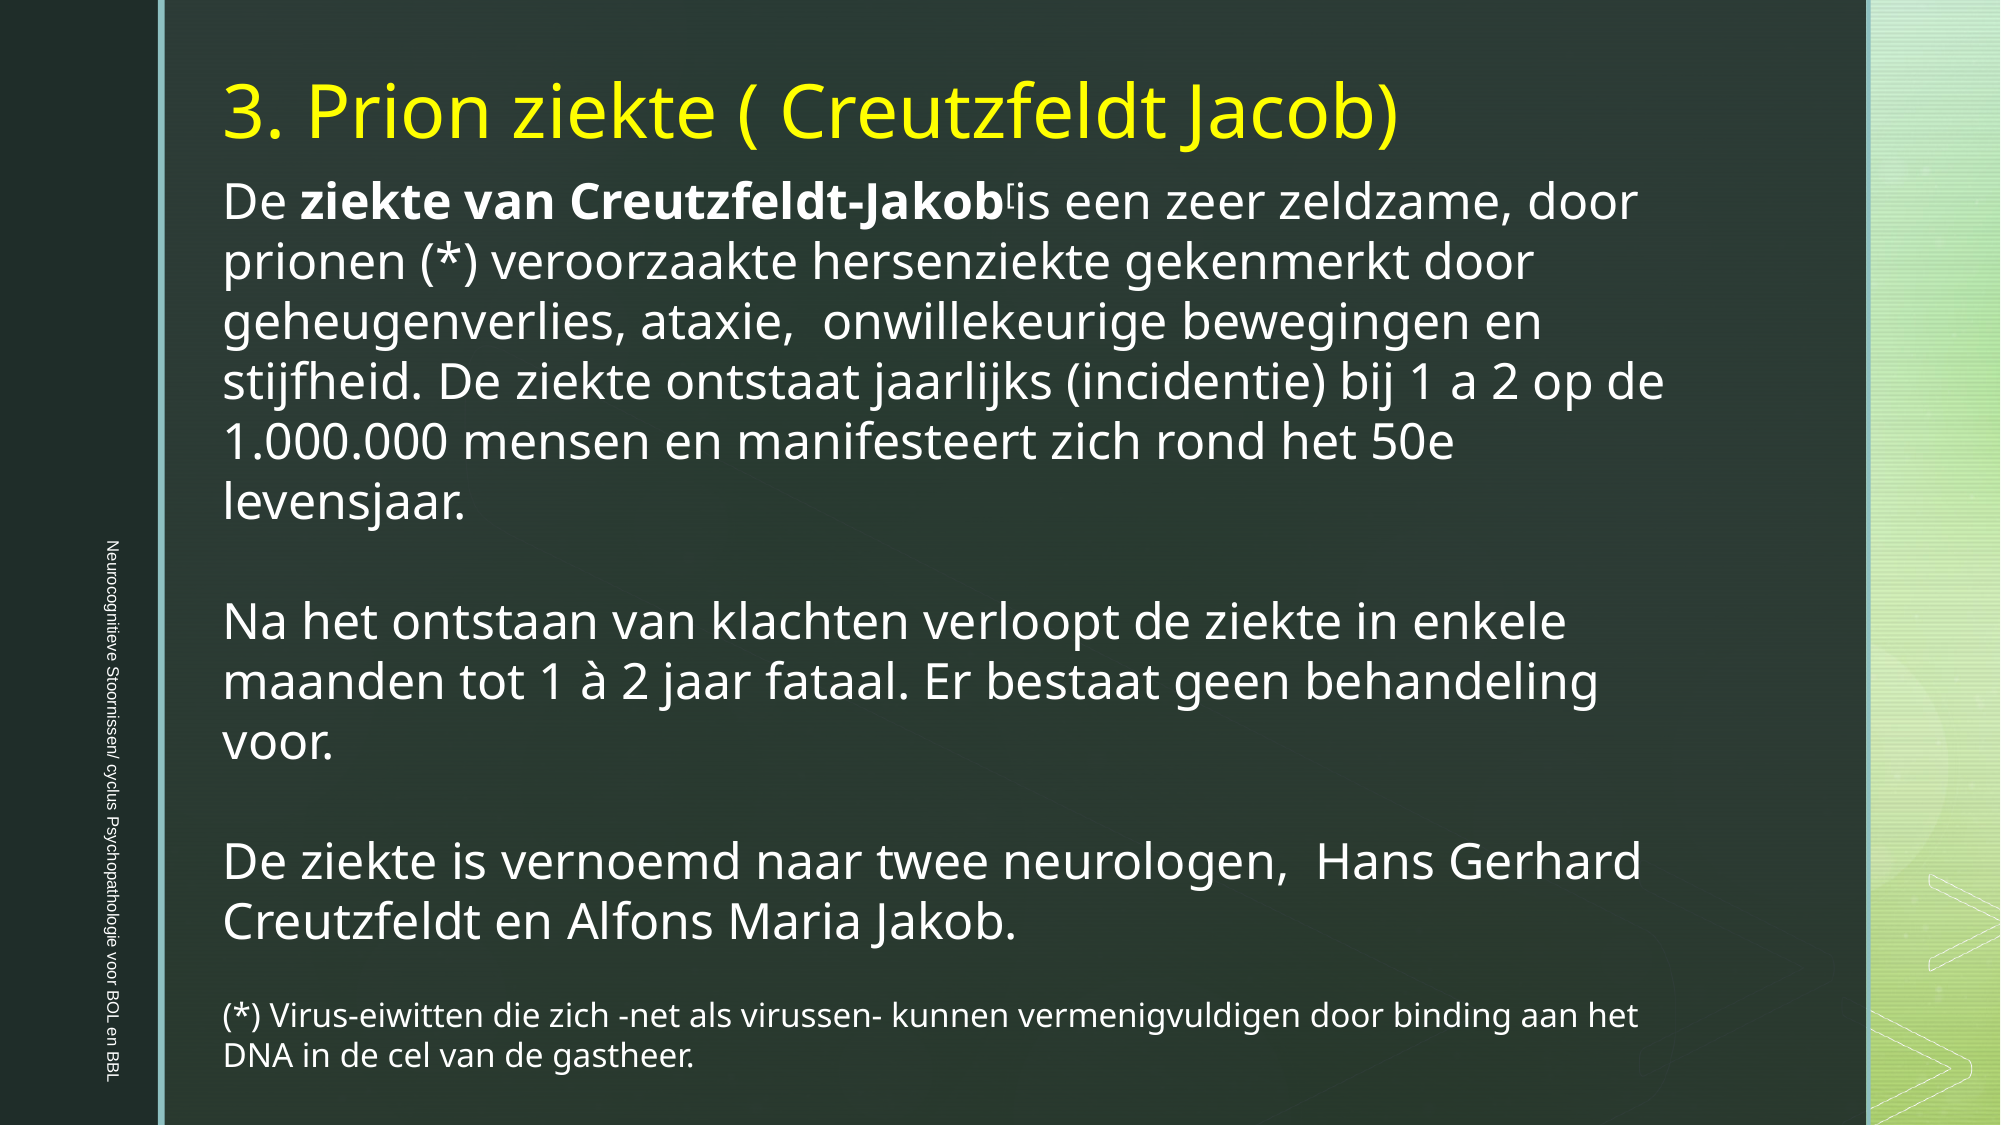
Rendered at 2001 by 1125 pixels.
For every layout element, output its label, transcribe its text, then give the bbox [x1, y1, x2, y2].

picture [1871, 0, 2001, 1125]
text_box De ziekte van Creutzfeldt-Jakob[is een zeer zeldzame, door prionen (*) veroorzaakte hersenziekte gekenmerkt door geheugenverlies, ataxie, onwillekeurige bewegingen en stijfheid. De ziekte ontstaat jaarlijks (incidentie) bij 1 a 2 op de 1.000.000 mensen en manifesteert zich rond het 50e levensjaar. Na het ontstaan van klachten verloopt de ziekte in enkele maanden tot 1 à 2 jaar fataal. Er bestaat geen behandeling voor. De ziekte is vernoemd naar twee neurologen, Hans Gerhard Creutzfeldt en Alfons Maria Jakob. (*) Virus-eiwitten die zich -net als virussen- kunnen vermenigvuldigen door binding aan het DNA in de cel van de gastheer. Kreuzfeld Jacob [207, 162, 1698, 1125]
footer Neurocognitieve Stoornissen/ cyclus Psychopathologie voor BOL en BBL [101, 132, 131, 1098]
text_box 3. Prion ziekte ( Creutzfeldt Jacob) [207, 56, 1548, 161]
